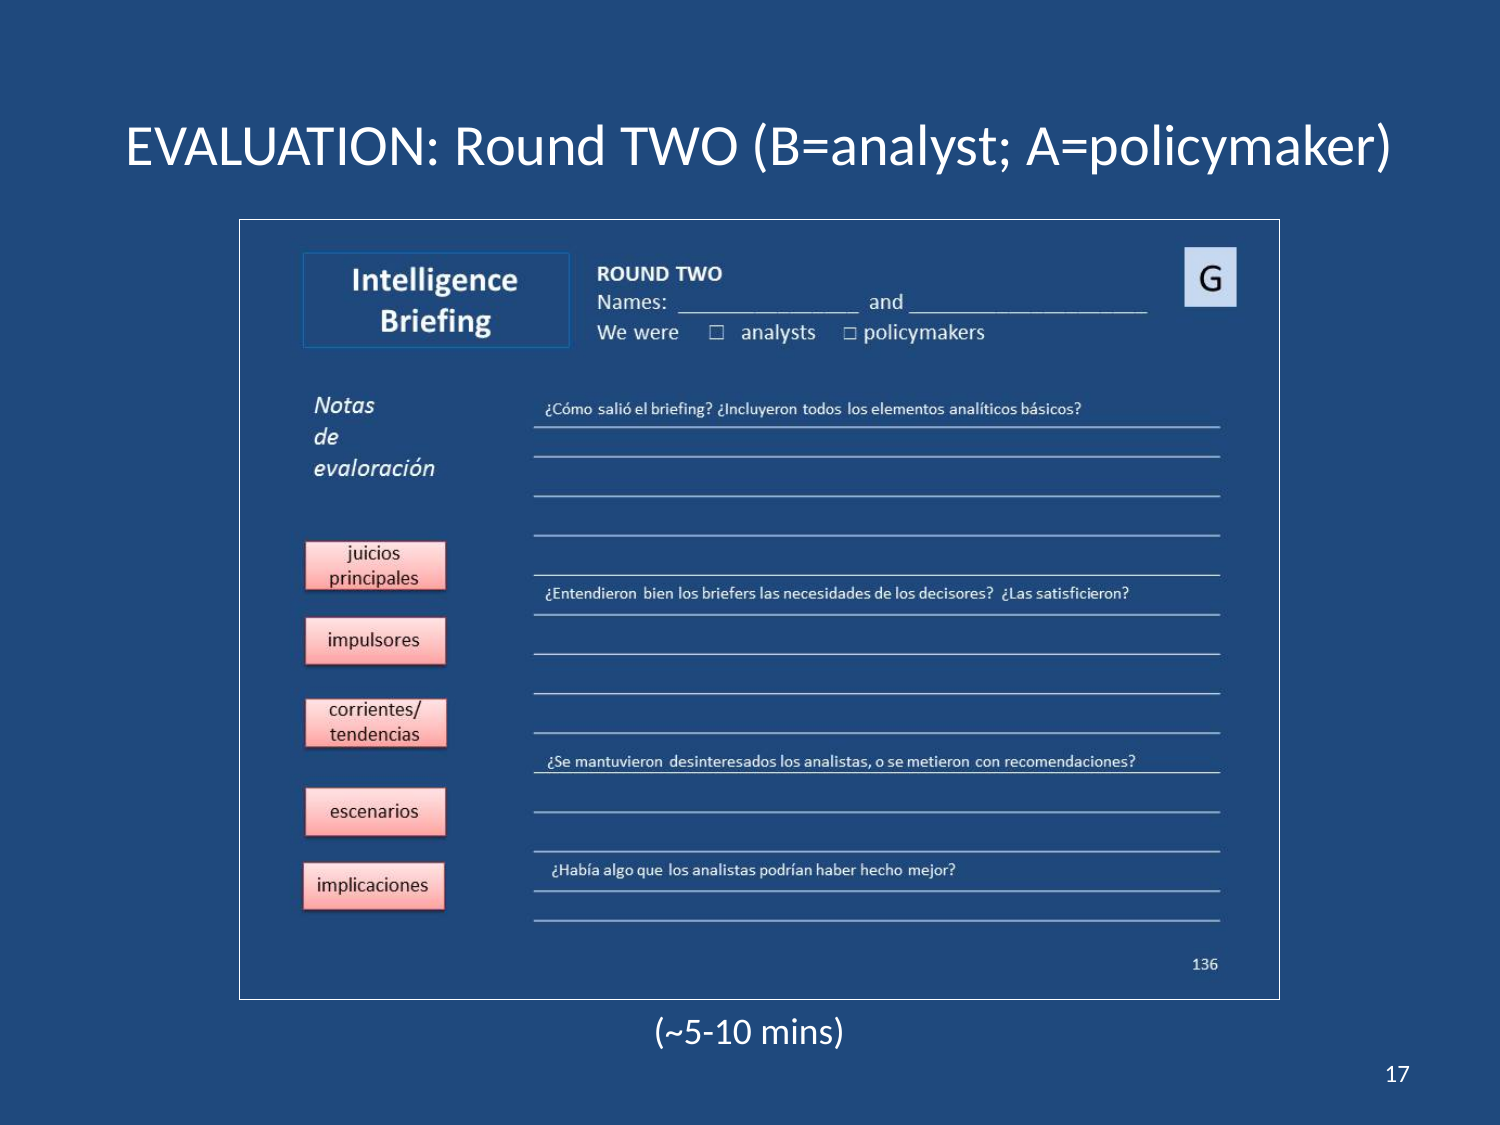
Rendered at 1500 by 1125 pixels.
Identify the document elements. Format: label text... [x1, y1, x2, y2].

picture [239, 219, 1281, 1001]
text_box EVALUATION: Round TWO (B=analyst; A=policymaker) [16, 99, 1500, 268]
text_box (~5-10 mins) [638, 1008, 860, 1060]
slide_number 17 [1074, 1042, 1425, 1103]
